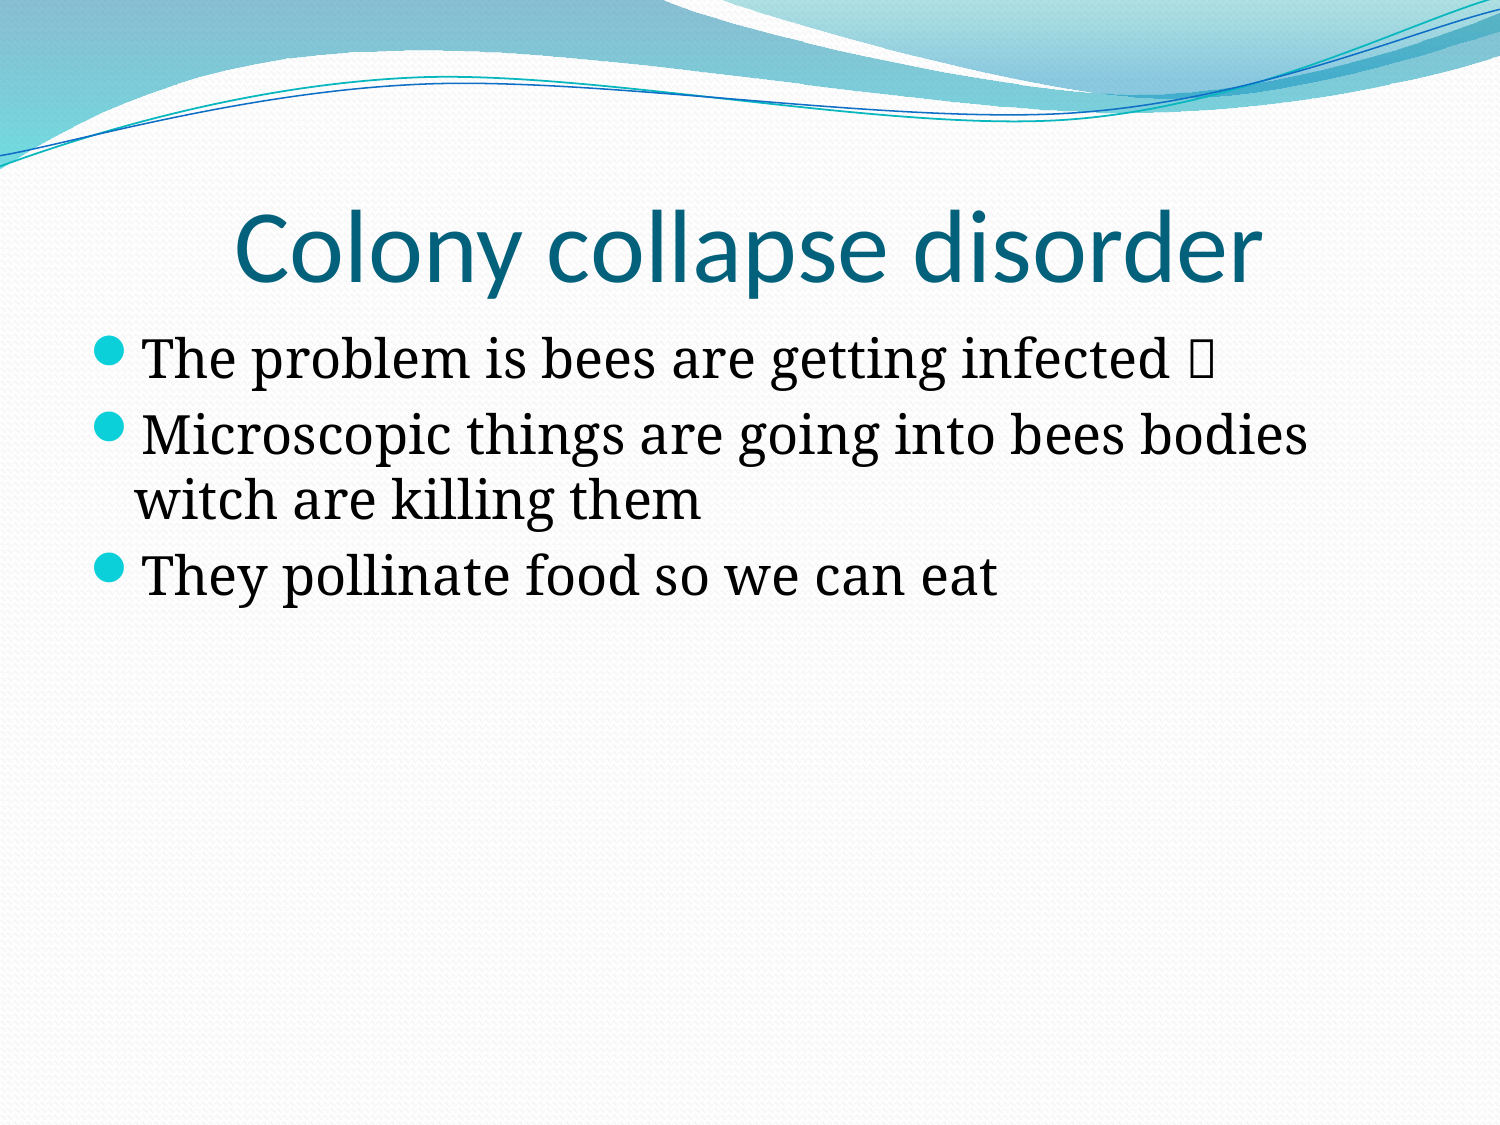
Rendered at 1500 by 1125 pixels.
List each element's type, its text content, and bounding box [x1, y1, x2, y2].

title Colony collapse disorder [75, 115, 1425, 303]
list The problem is bees are getting infected  Microscopic things are going into bees bodies witch are killing them They pollinate food so we can eat [75, 317, 1425, 1038]
